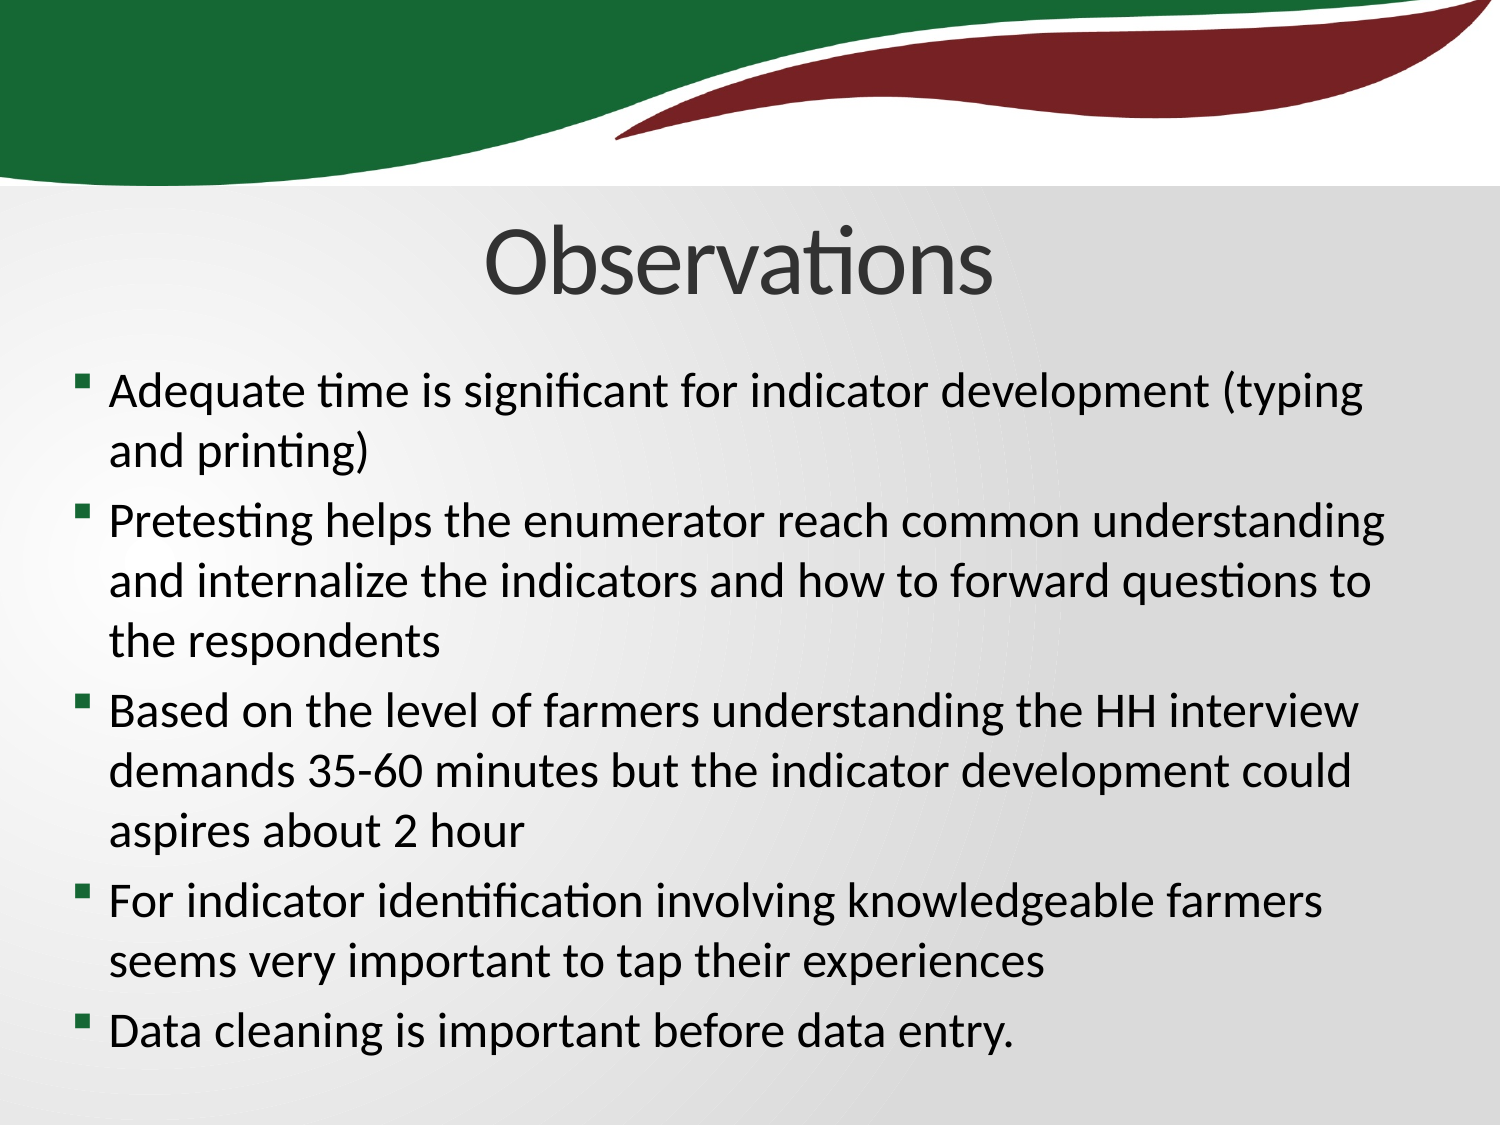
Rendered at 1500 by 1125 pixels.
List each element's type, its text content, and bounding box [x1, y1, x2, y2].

picture [0, 0, 1500, 186]
list Adequate time is significant for indicator development (typing and printing) Pretesting helps the enumerator reach common understanding and internalize the indicators and how to forward questions to the respondents Based on the level of farmers understanding the HH interview demands 35-60 minutes but the indicator development could aspires about 2 hour For indicator identification involving knowledgeable farmers seems very important to tap their experiences Data cleaning is important before data entry. [37, 350, 1413, 1088]
title Observations [75, 187, 1425, 375]
